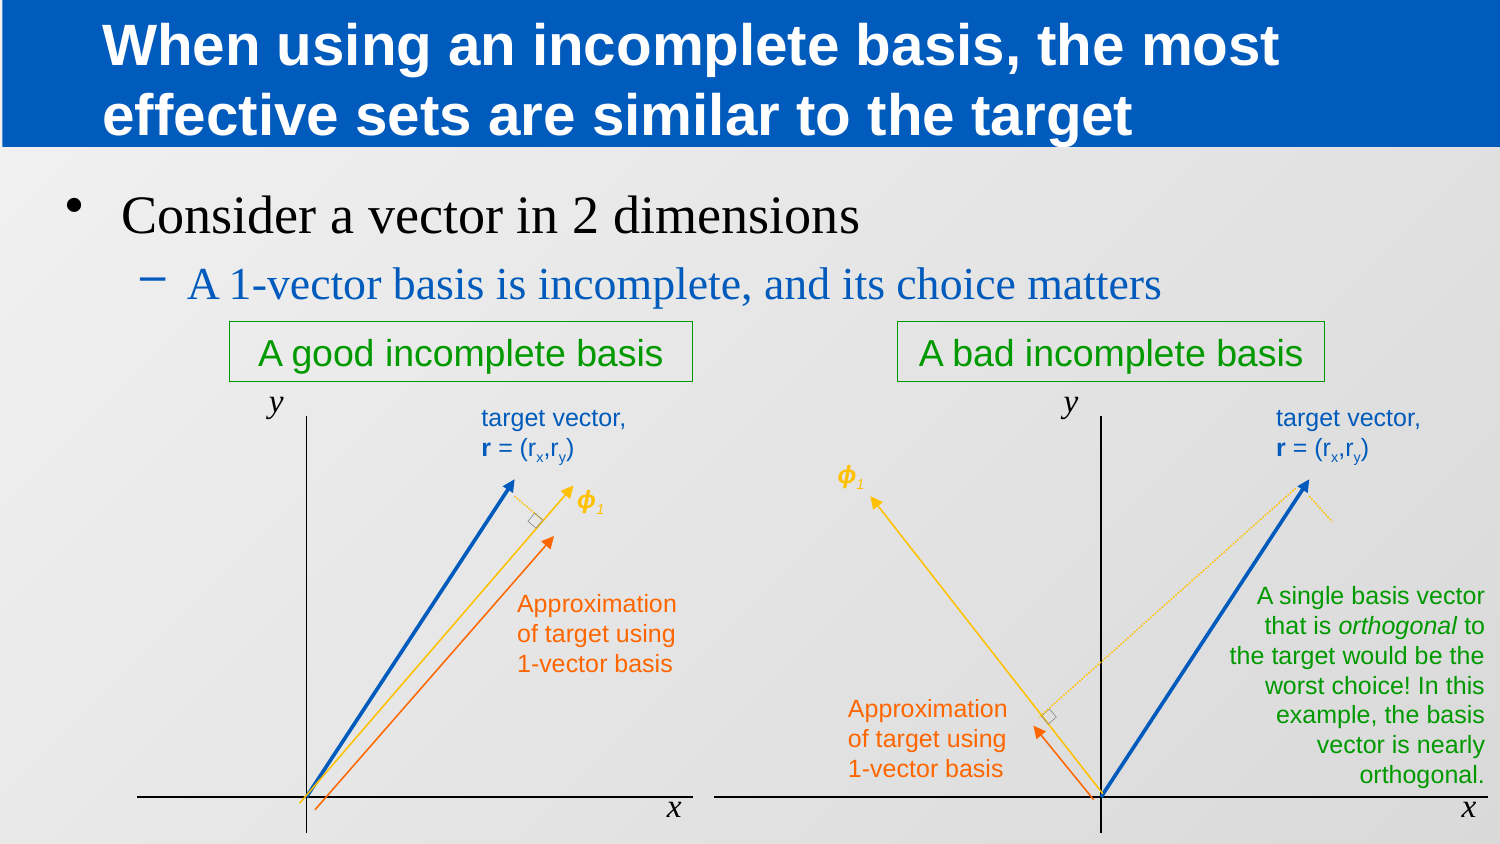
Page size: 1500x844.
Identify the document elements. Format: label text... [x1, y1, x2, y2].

text_box A bad incomplete basis [897, 321, 1325, 370]
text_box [137, 371, 713, 844]
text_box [1038, 487, 1296, 718]
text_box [314, 535, 555, 811]
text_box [1033, 725, 1094, 800]
list Consider a vector in 2 dimensions A 1-vector basis is incomplete, and its choice matters [49, 171, 1188, 760]
title When using an incomplete basis, the most effective sets are similar to the target [87, 0, 1363, 147]
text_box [714, 371, 1500, 844]
text_box A good incomplete basis [229, 321, 693, 370]
